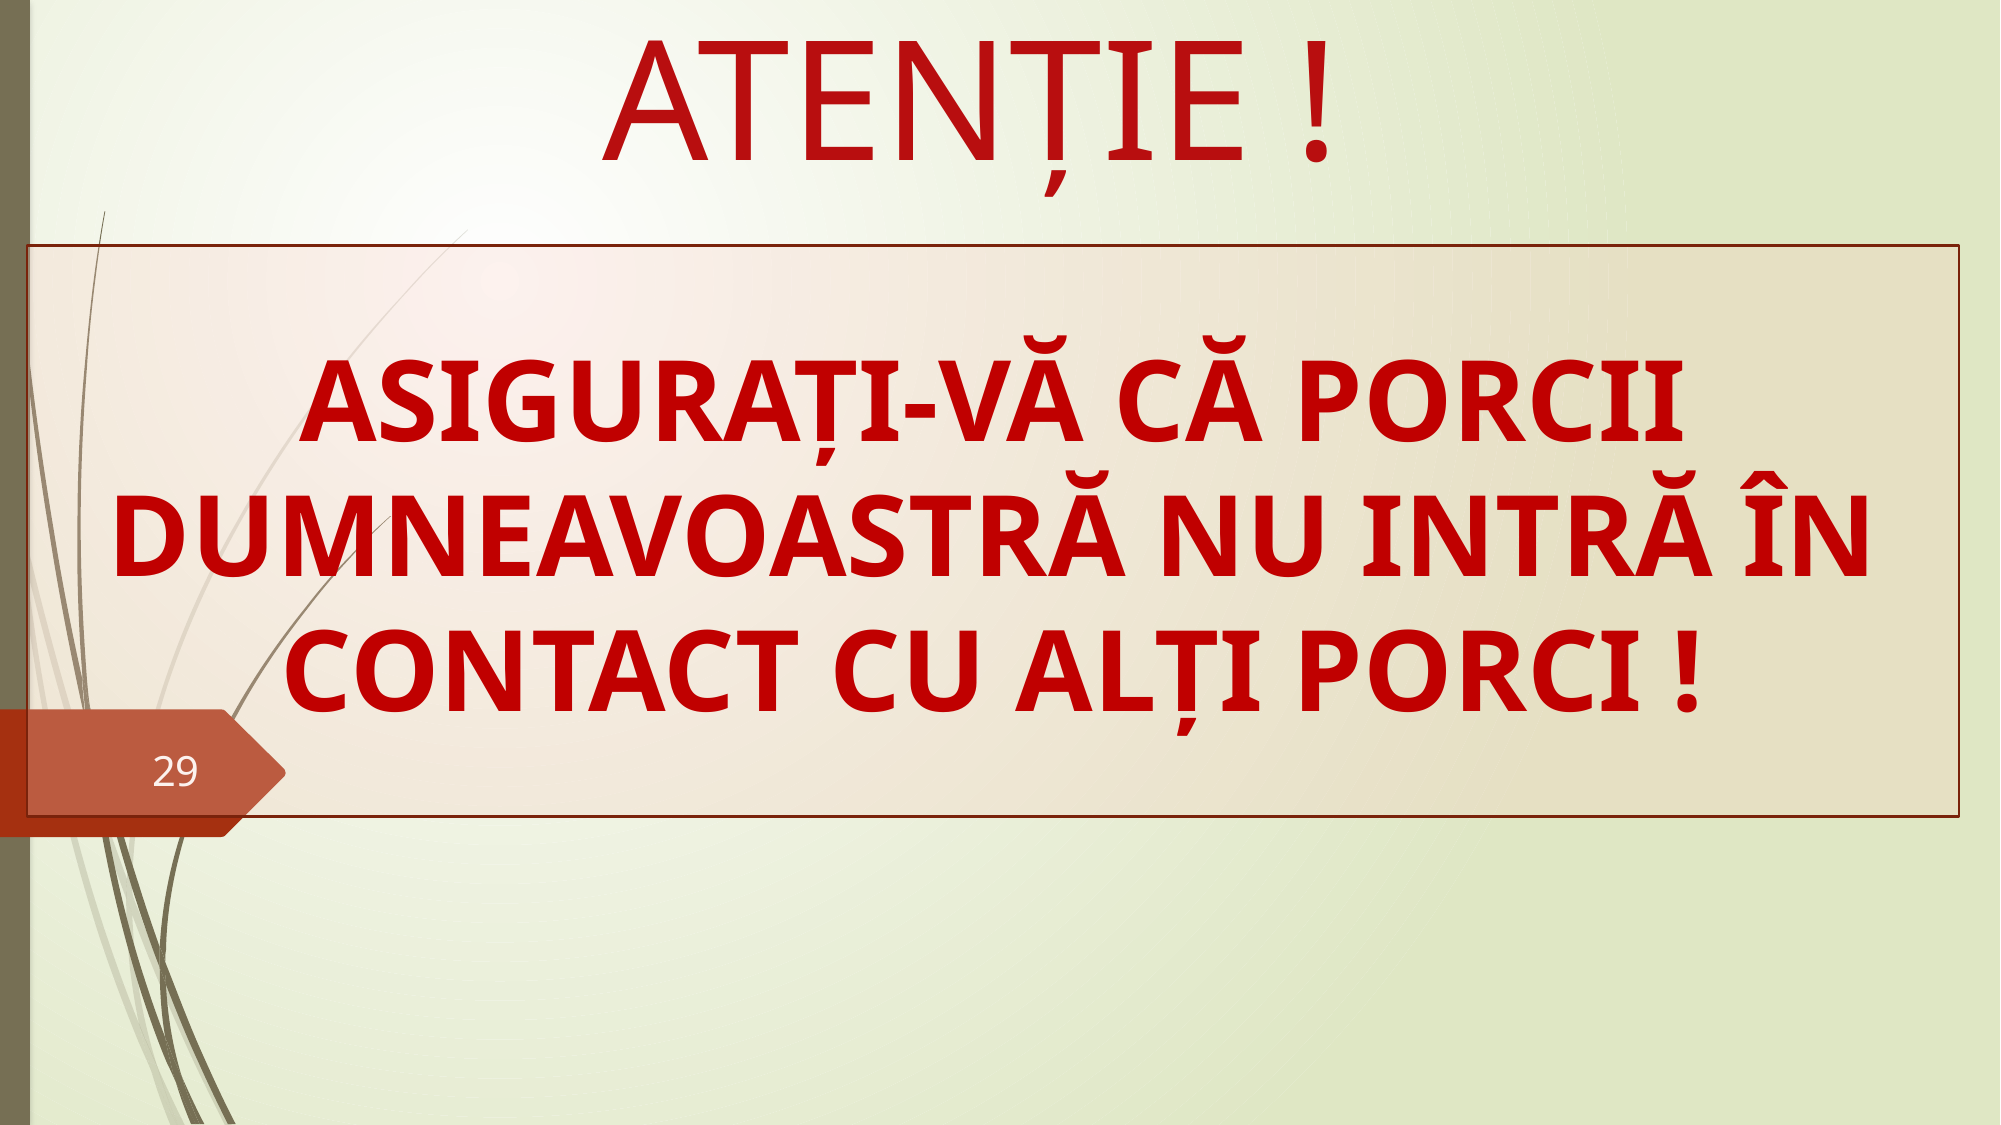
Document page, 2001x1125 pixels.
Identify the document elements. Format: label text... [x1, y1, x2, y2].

text_box ATENȚIE ! [438, 6, 1504, 205]
text_box ASIGURAȚI-VĂ CĂ PORCII DUMNEAVOASTRĂ NU INTRĂ ÎN CONTACT CU ALȚI PORCI ! [26, 244, 1960, 818]
slide_number 29 [87, 743, 216, 803]
